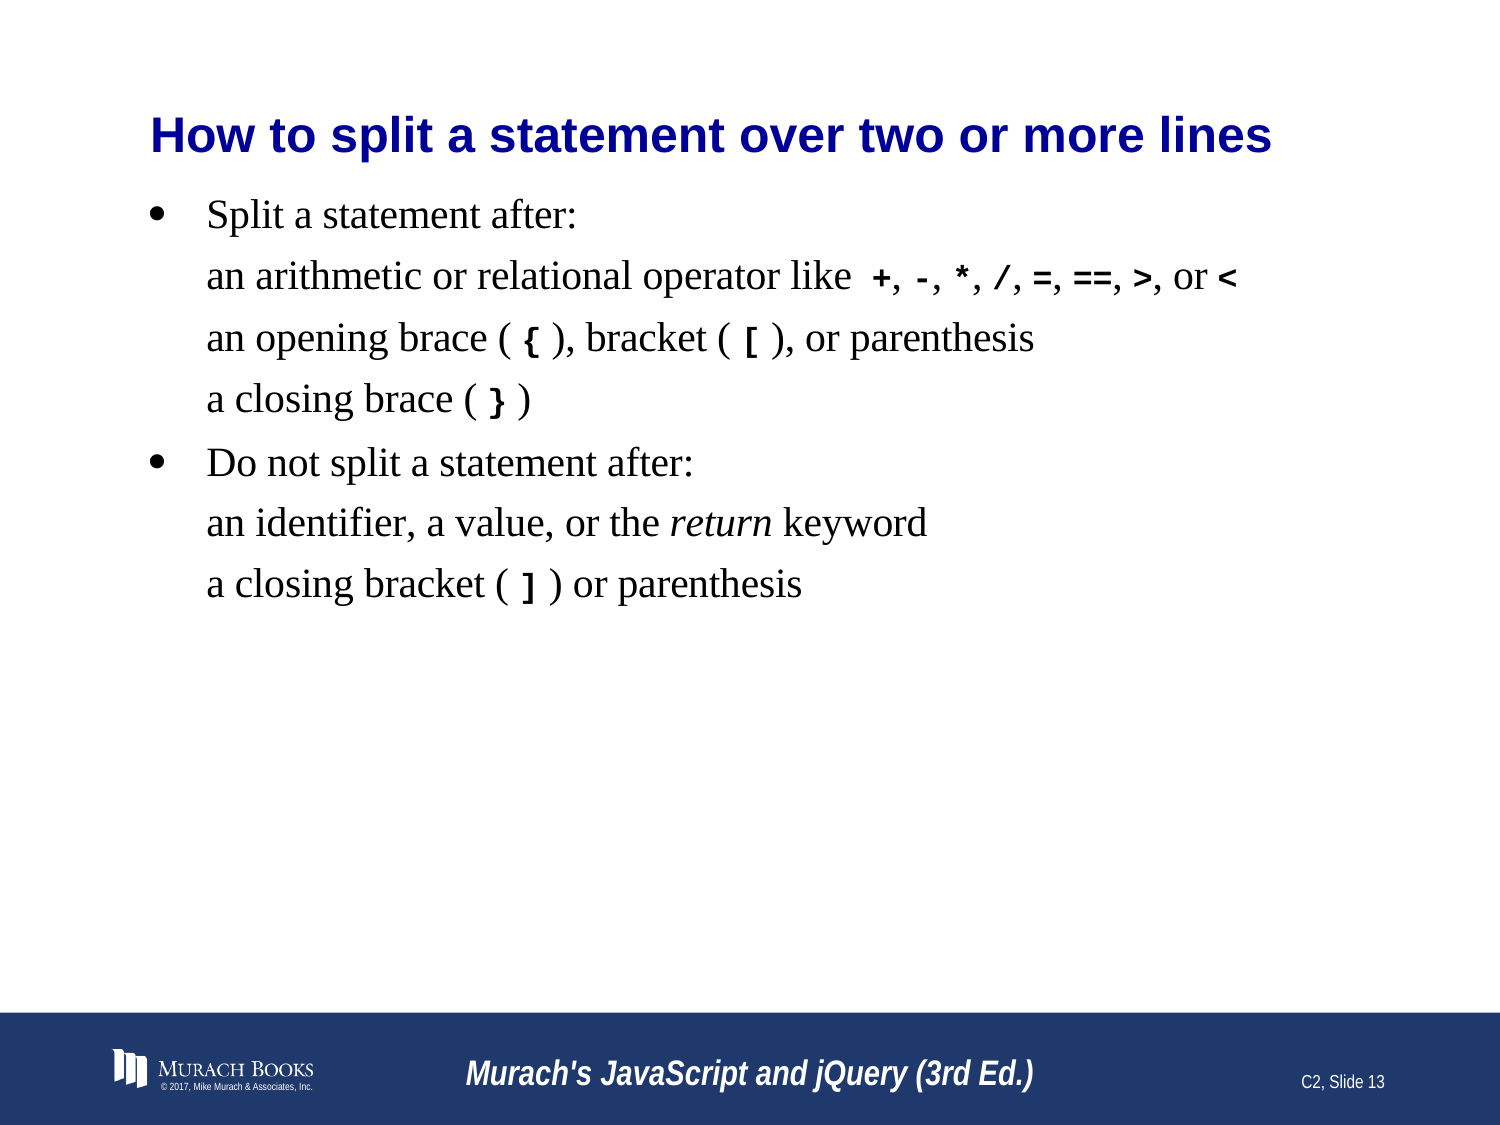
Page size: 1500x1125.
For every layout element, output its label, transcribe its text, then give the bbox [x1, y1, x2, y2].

slide_number Murach's JavaScript and jQuery (3rd Ed.) [463, 1025, 1050, 1100]
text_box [149, 187, 1350, 621]
footer © 2017, Mike Murach & Associates, Inc. [12, 1025, 463, 1100]
slide_number C2, Slide 13 [1087, 1025, 1400, 1100]
title How to split a statement over two or more lines [150, 102, 1350, 164]
